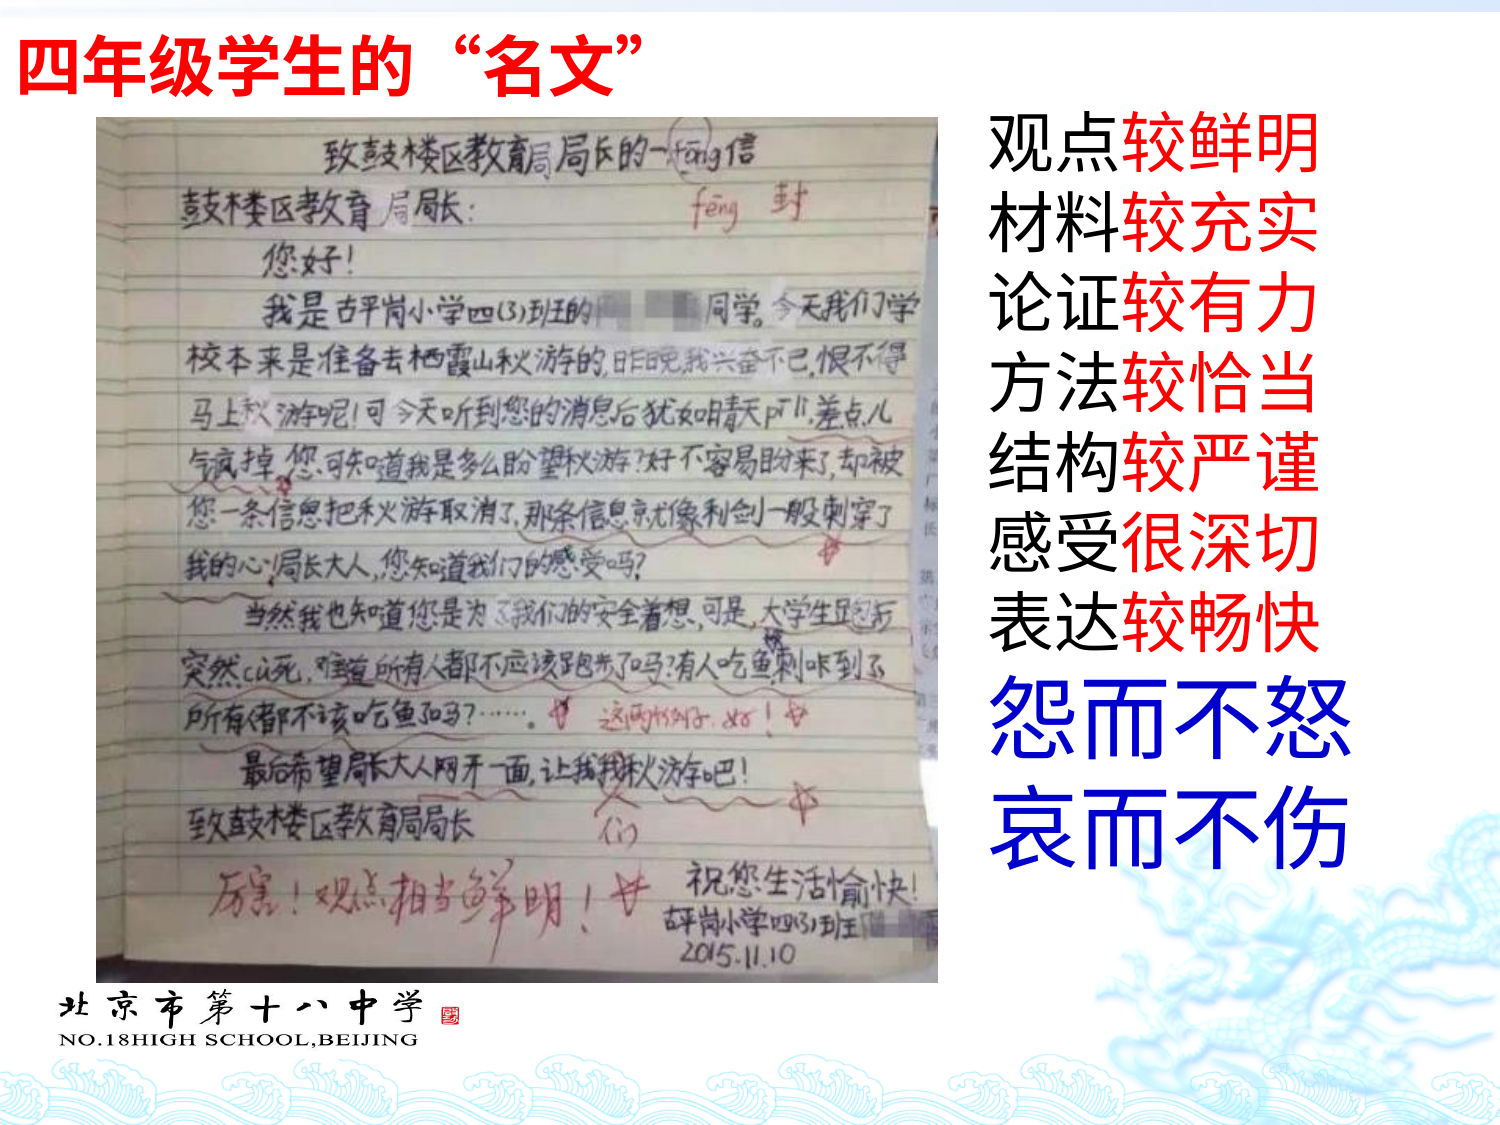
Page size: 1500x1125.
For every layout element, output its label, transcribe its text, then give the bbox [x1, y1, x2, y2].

title 四年级学生的“名文” [0, 0, 1409, 129]
picture [0, 116, 938, 1059]
text_box 观点较鲜明 材料较充实 论证较有力 方法较恰当 结构较严谨 感受很深切 表达较畅快 怨而不怒 哀而不伤 [972, 93, 1448, 889]
